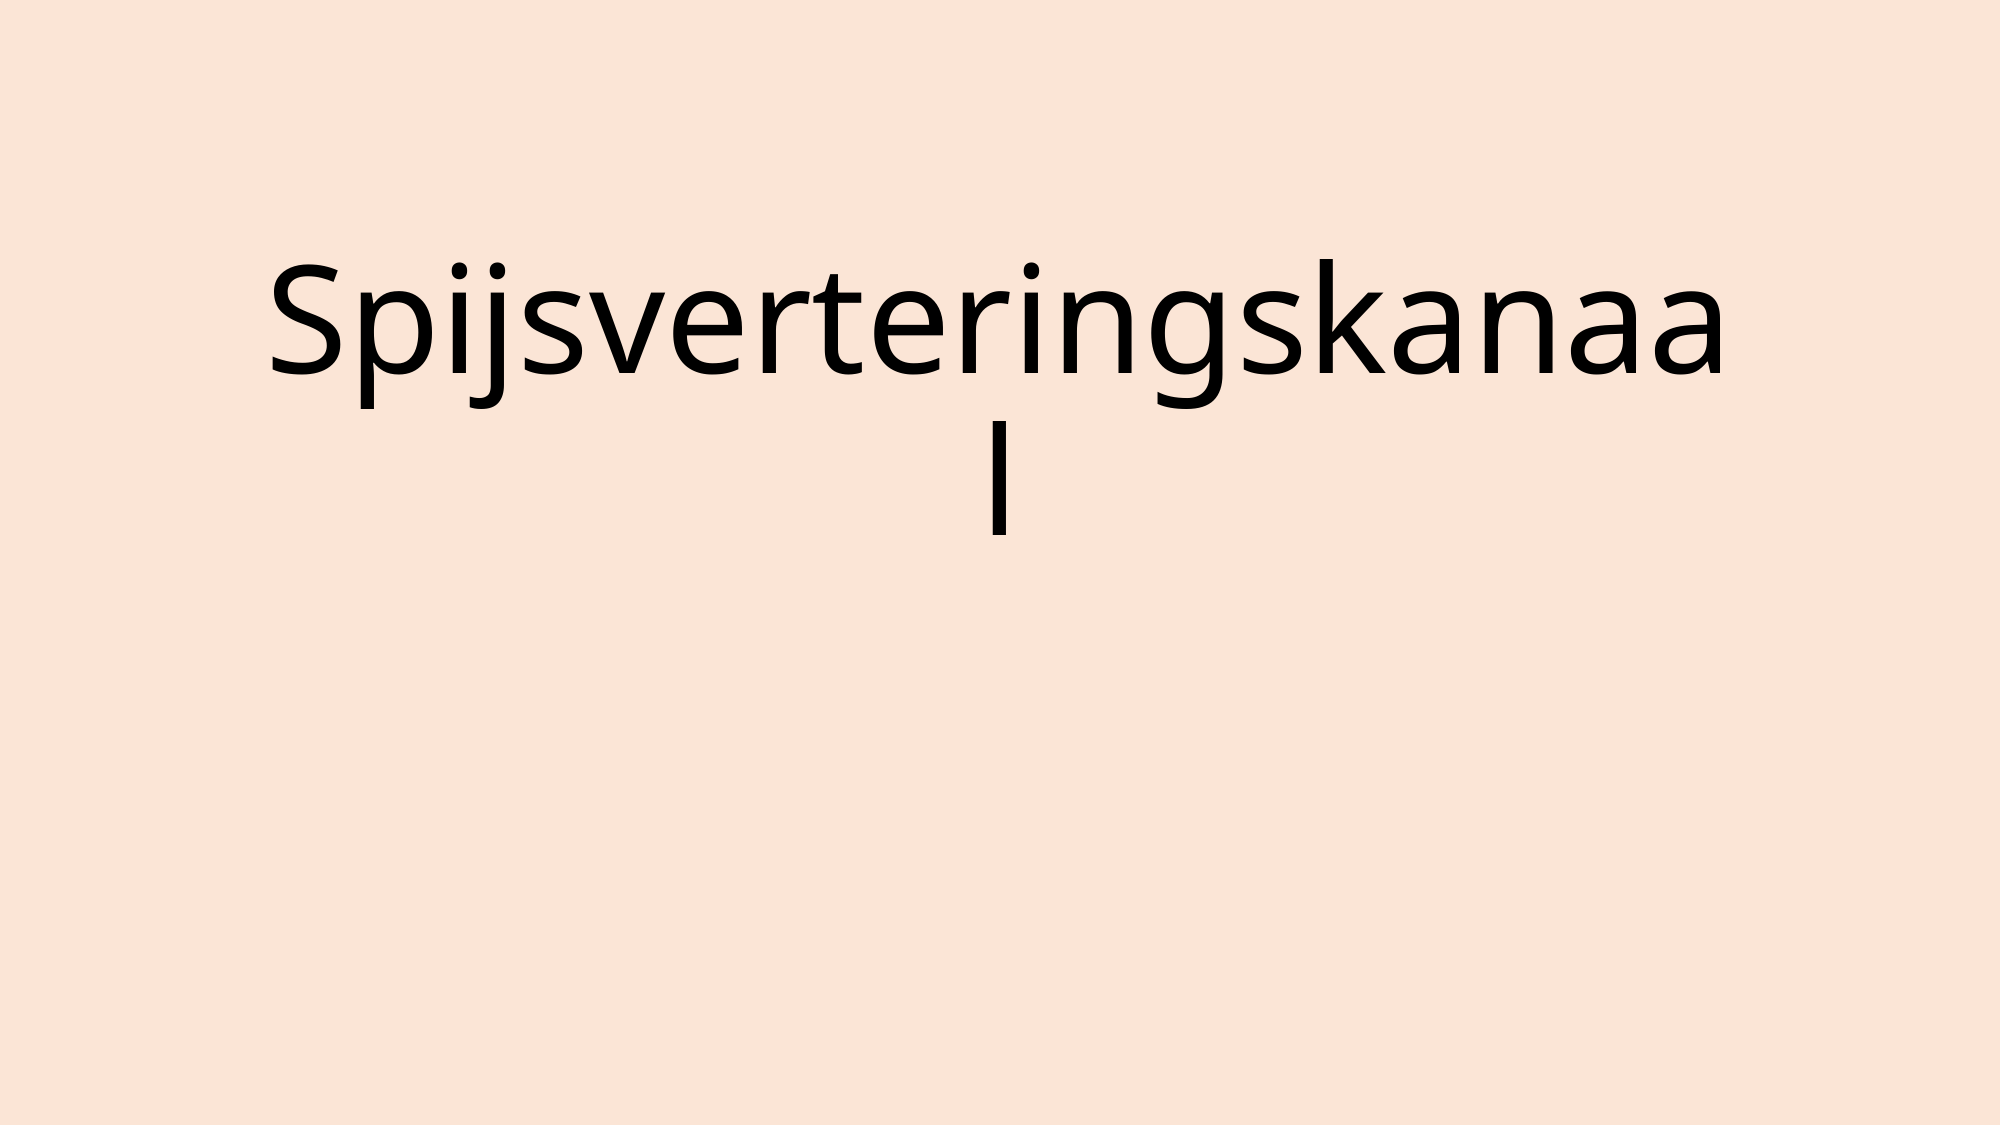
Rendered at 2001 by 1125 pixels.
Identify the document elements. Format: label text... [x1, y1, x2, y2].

title Spijsverteringskanaal [249, 184, 1750, 576]
